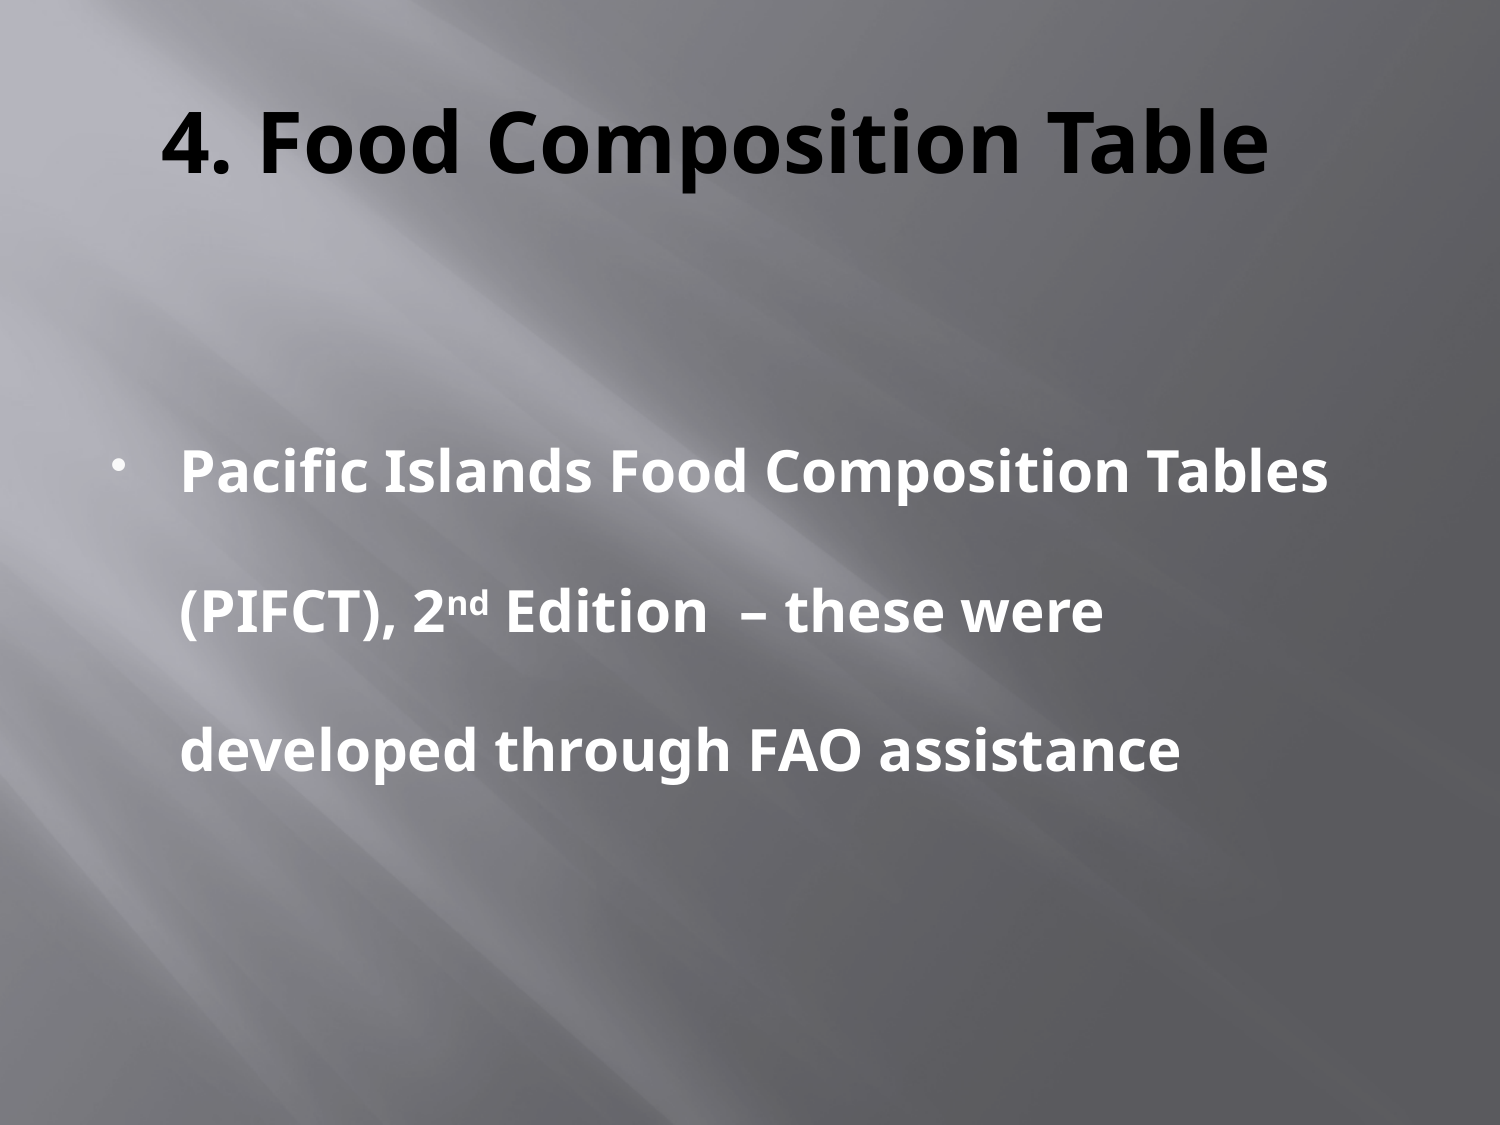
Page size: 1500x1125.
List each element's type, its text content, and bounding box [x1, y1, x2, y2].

title 4. Food Composition Table [75, 45, 1425, 233]
list Pacific Islands Food Composition Tables (PIFCT), 2nd Edition – these were developed through FAO assistance [75, 356, 1400, 953]
